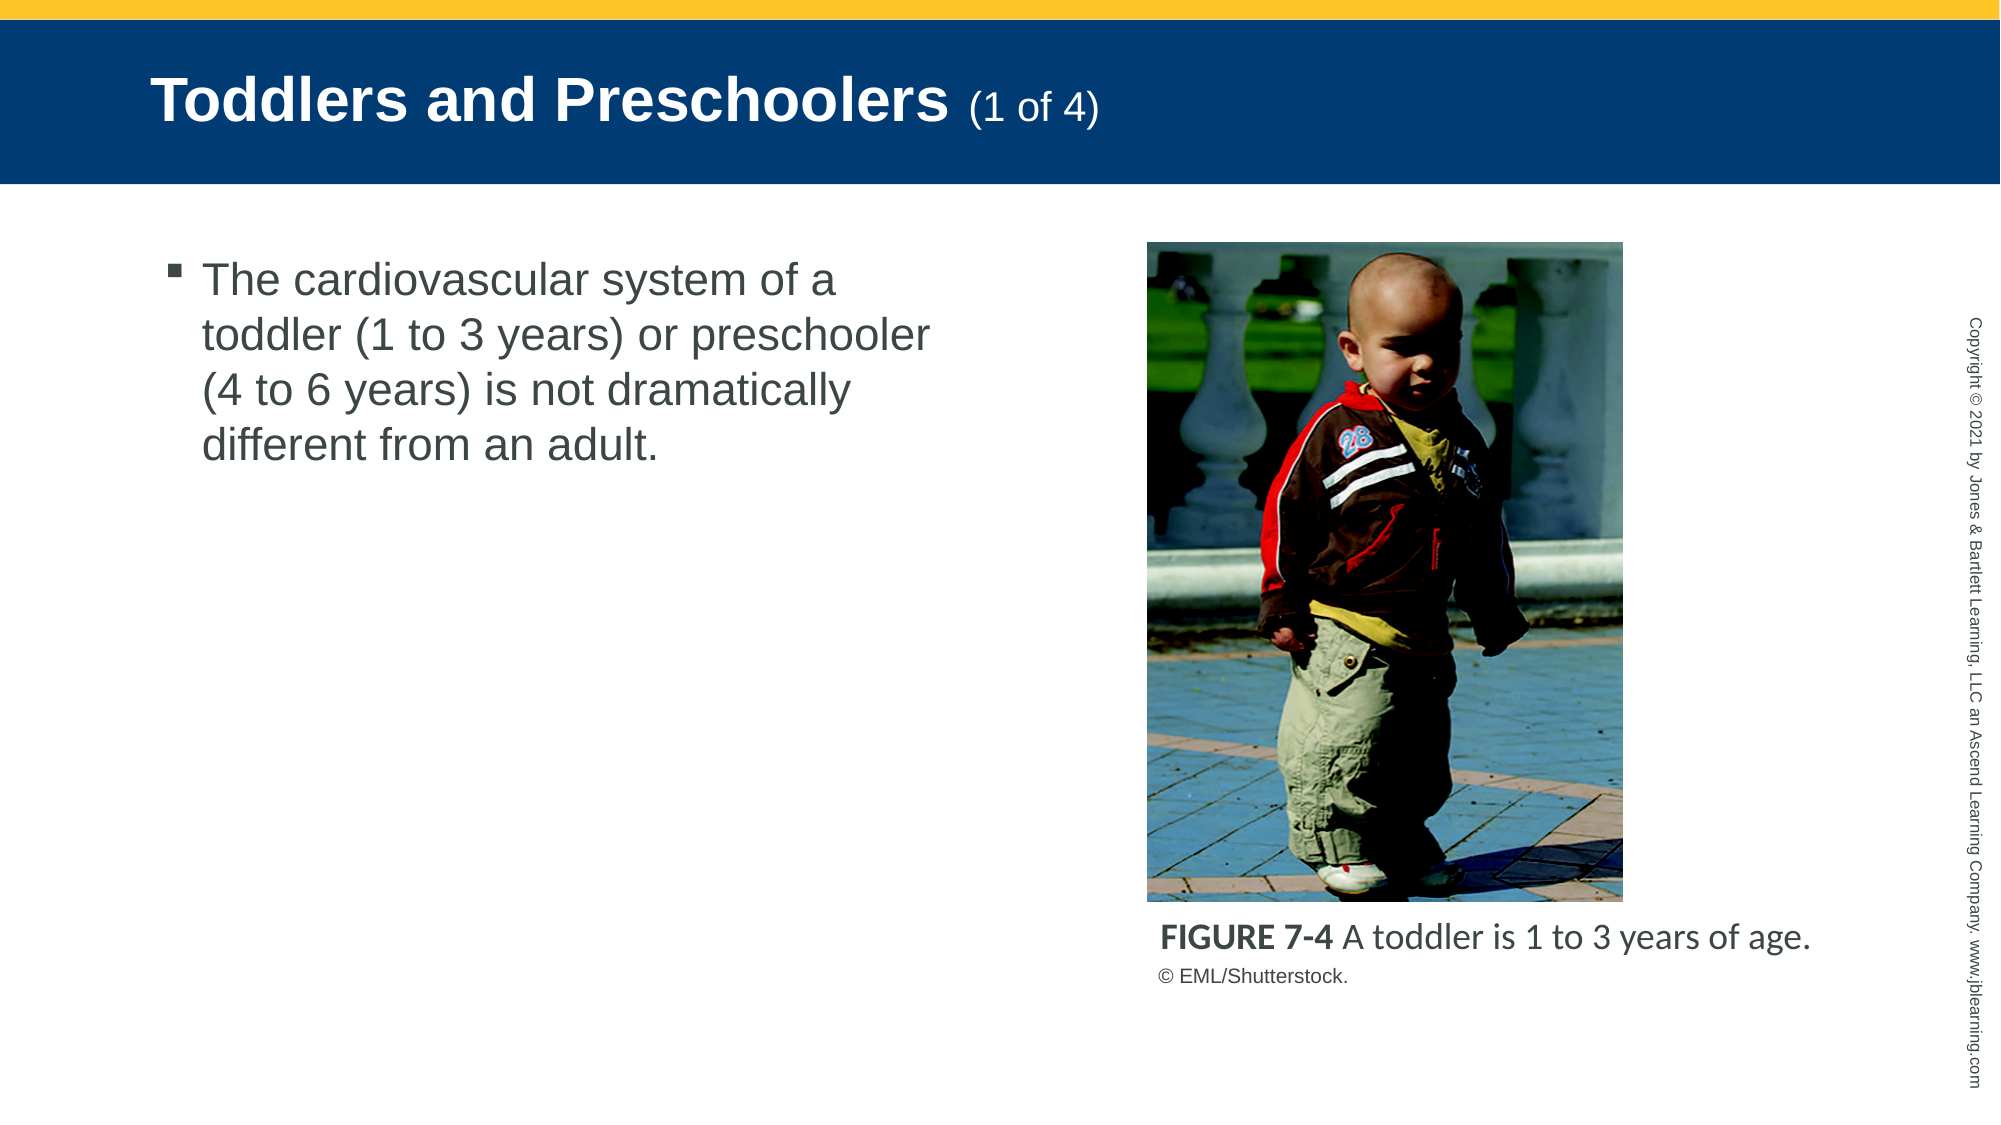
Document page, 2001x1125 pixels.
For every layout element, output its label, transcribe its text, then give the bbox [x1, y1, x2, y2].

text_box © EML/Shutterstock. [1143, 955, 1364, 996]
picture [1147, 242, 1623, 902]
text_box FIGURE 7-4 A toddler is 1 to 3 years of age. [1145, 904, 1828, 965]
title Toddlers and Preschoolers (1 of 4) [0, 19, 2000, 185]
list The cardiovascular system of a toddler (1 to 3 years) or preschooler (4 to 6 years) is not dramatically different from an adult. [149, 242, 997, 1030]
